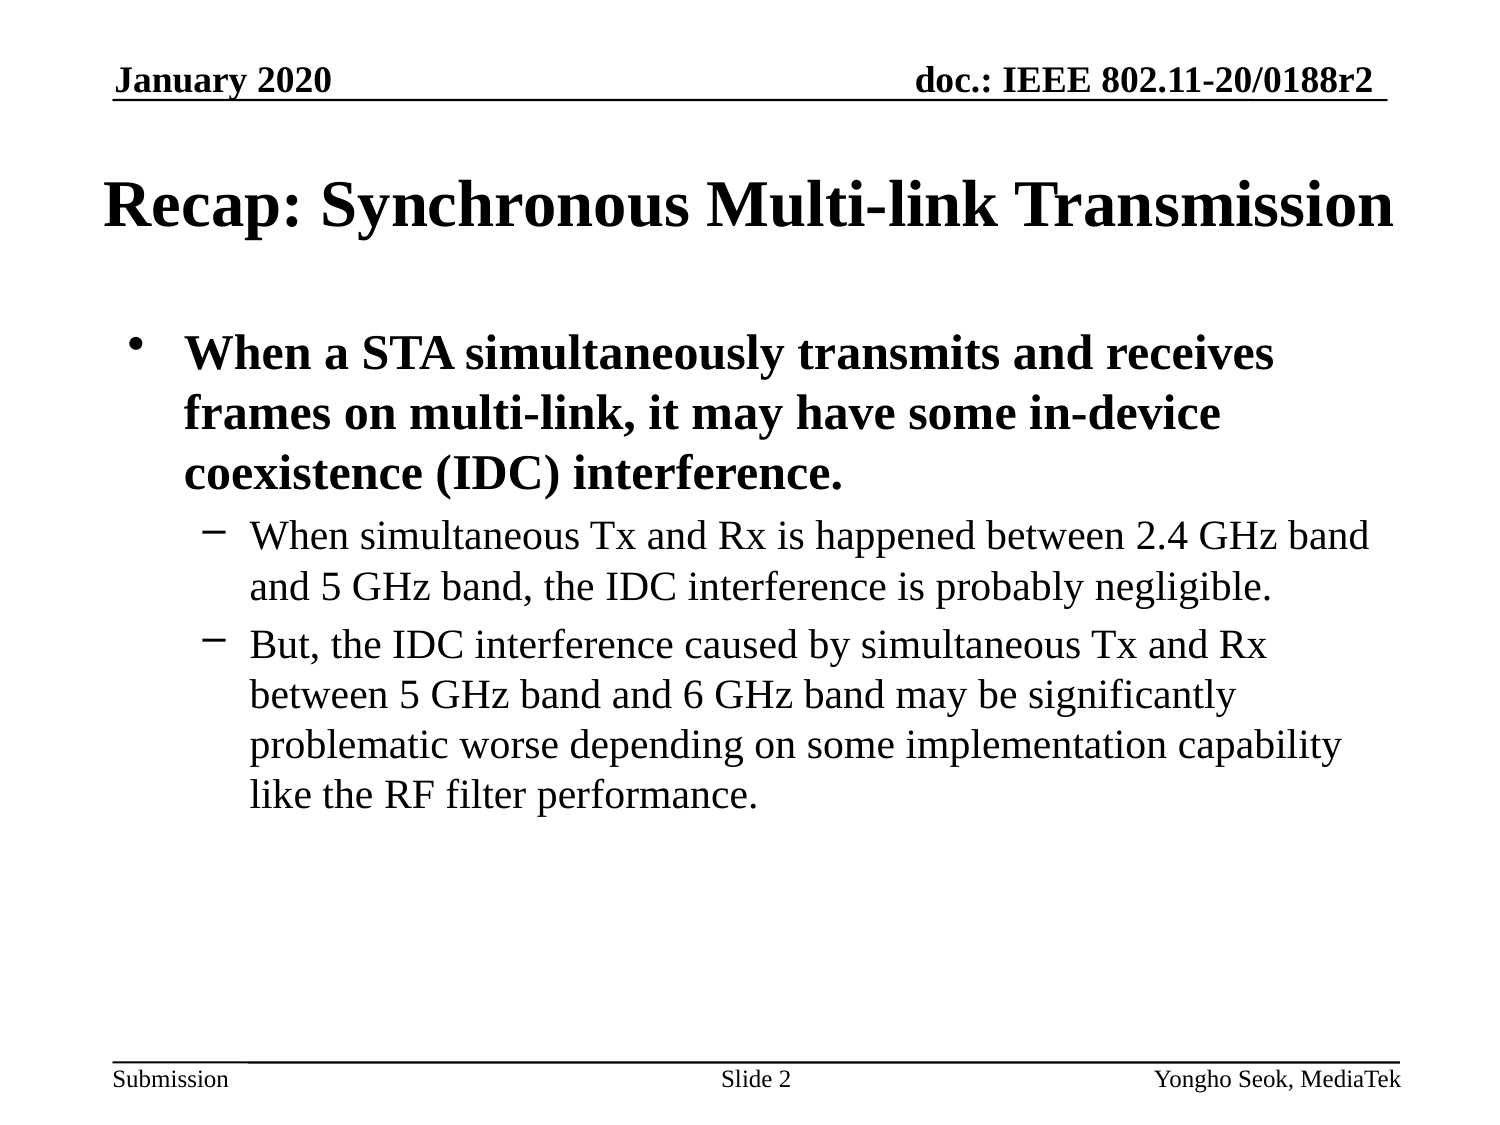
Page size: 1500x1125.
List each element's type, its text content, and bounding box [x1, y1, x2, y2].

slide_number Slide 2 [712, 1061, 800, 1093]
footer Yongho Seok, MediaTek [1150, 1061, 1402, 1093]
list When a STA simultaneously transmits and receives frames on multi-link, it may have some in-device coexistence (IDC) interference. When simultaneous Tx and Rx is happened between 2.4 GHz band and 5 GHz band, the IDC interference is probably negligible. But, the IDC interference caused by simultaneous Tx and Rx between 5 GHz band and 6 GHz band may be significantly problematic worse depending on some implementation capability like the RF filter performance. [112, 312, 1388, 988]
title Recap: Synchronous Multi-link Transmission [0, 112, 1500, 288]
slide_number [114, 54, 335, 101]
